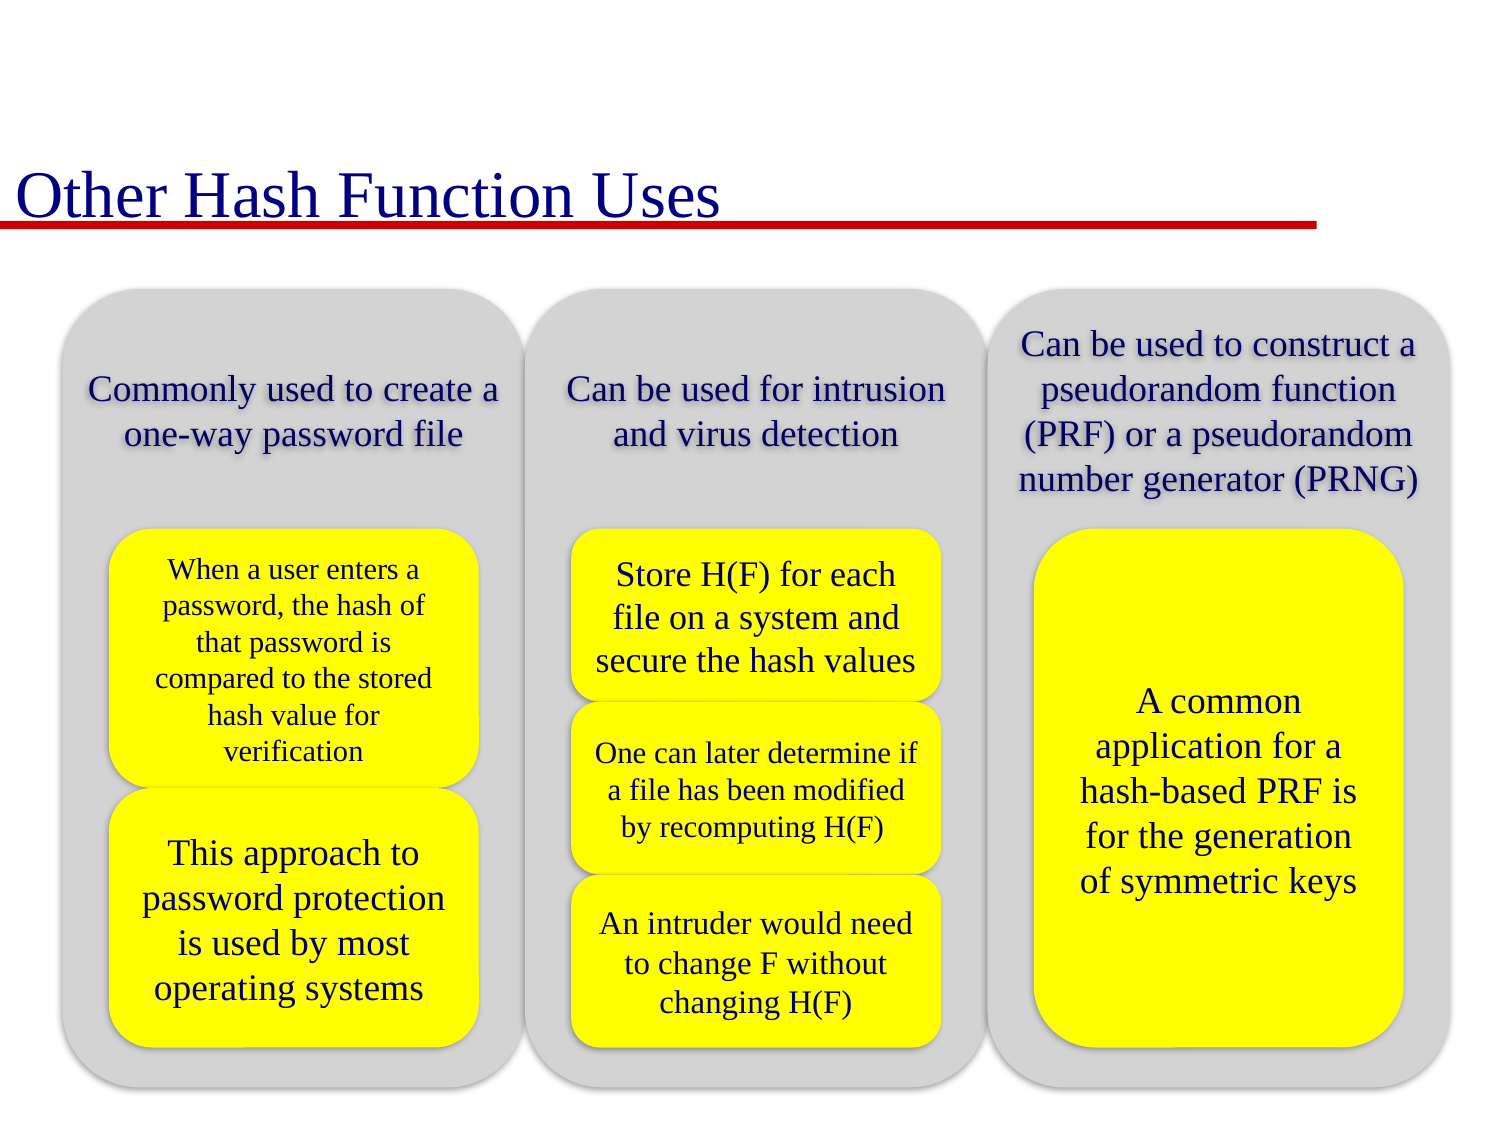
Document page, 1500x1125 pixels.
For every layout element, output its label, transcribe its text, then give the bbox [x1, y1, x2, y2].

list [62, 288, 1451, 1088]
title Other Hash Function Uses [0, 6, 1500, 239]
